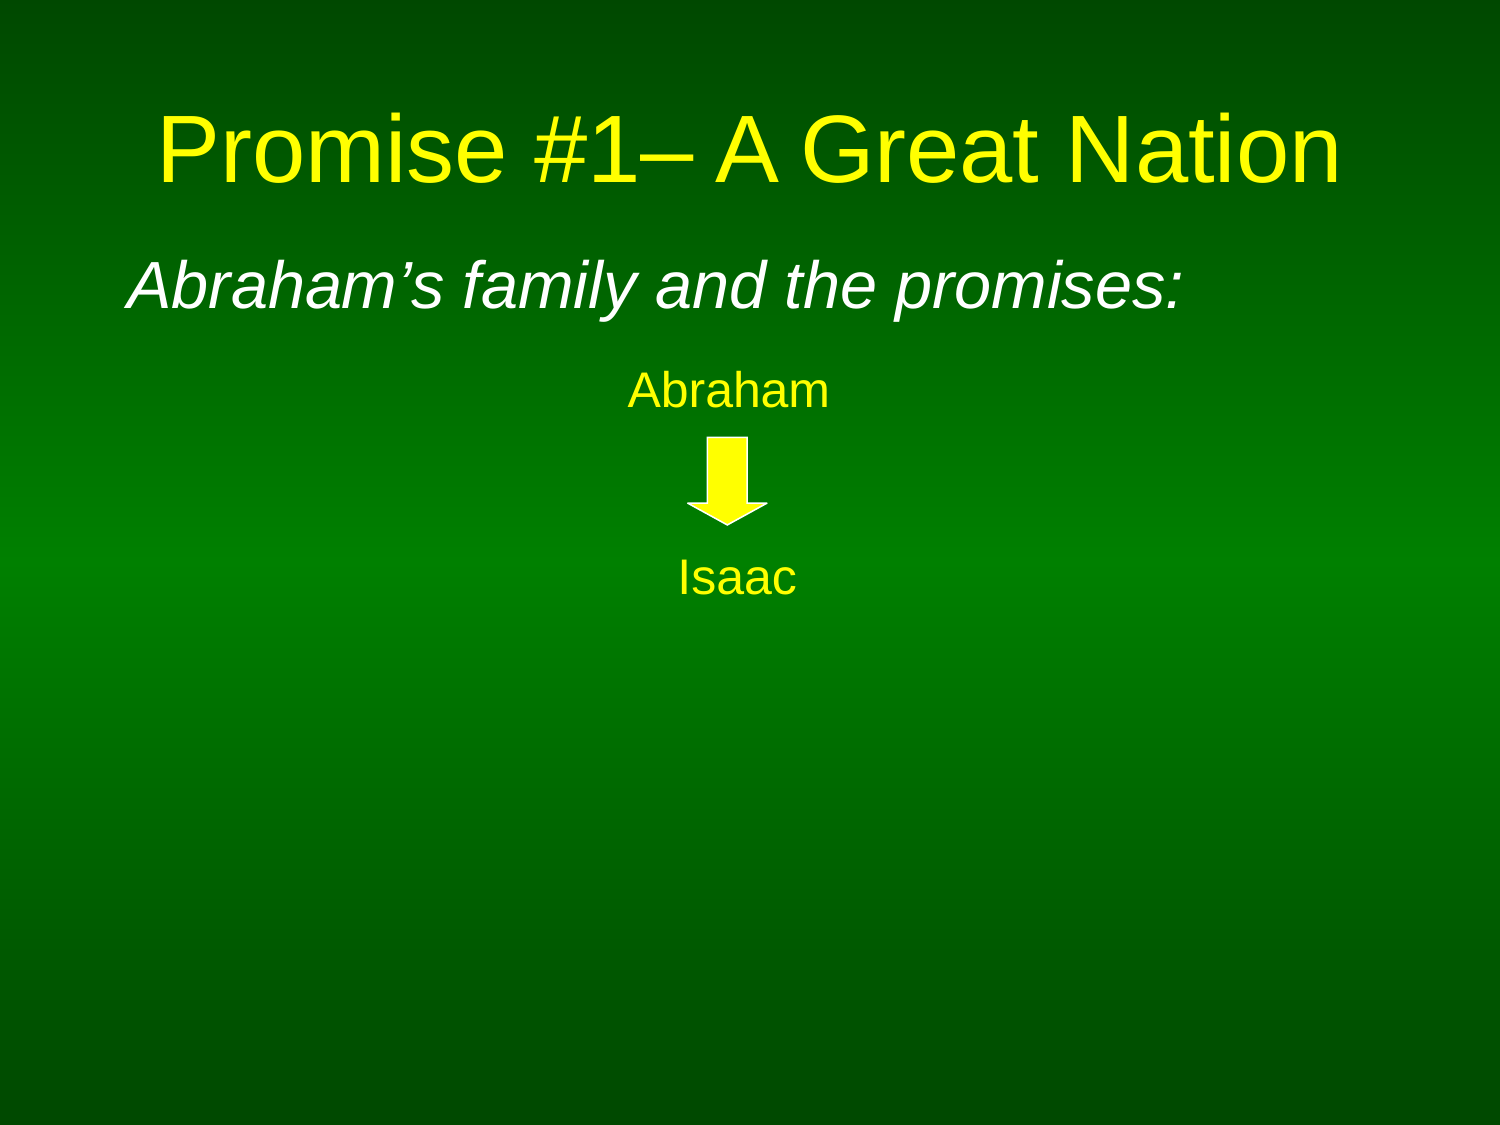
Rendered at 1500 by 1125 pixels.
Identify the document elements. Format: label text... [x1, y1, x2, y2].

text_box Isaac [662, 537, 812, 613]
list Abraham’s family and the promises: [112, 249, 1388, 338]
text_box Abraham [612, 349, 846, 425]
title Promise #1– A Great Nation [37, 50, 1463, 238]
text_box [687, 437, 768, 525]
